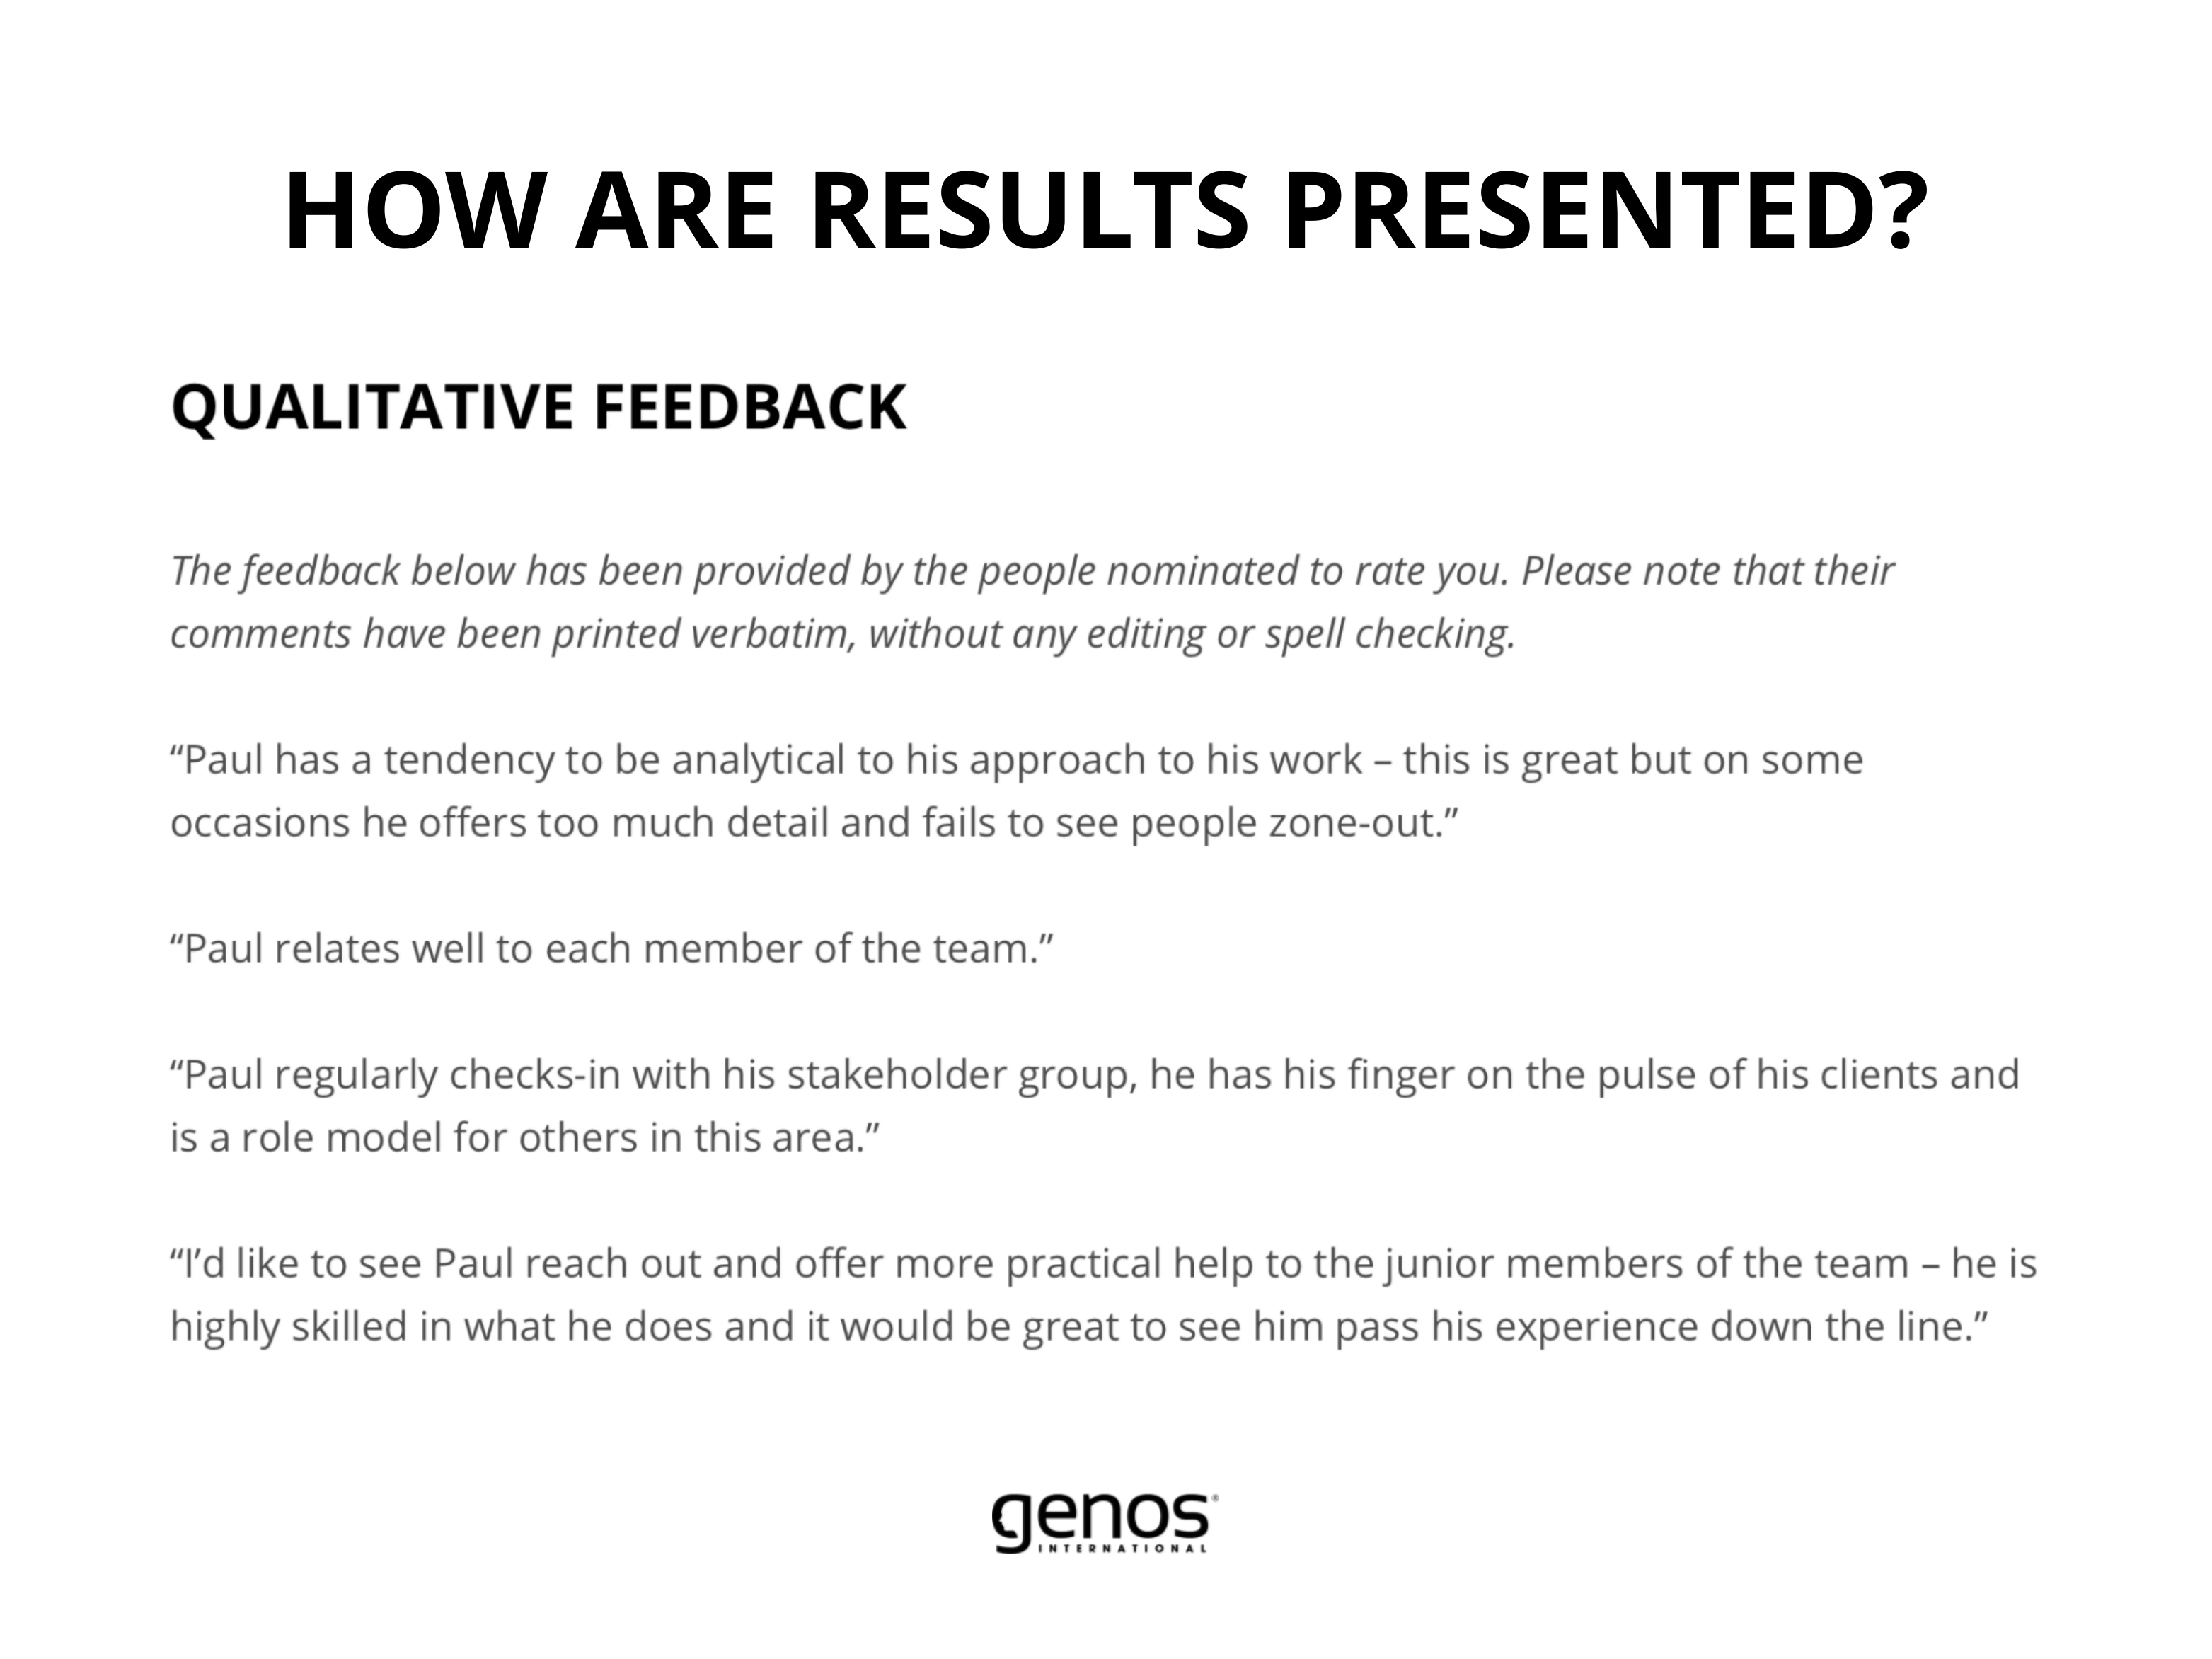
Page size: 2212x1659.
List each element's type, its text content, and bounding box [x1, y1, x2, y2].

picture [992, 1493, 1219, 1554]
picture [166, 372, 2046, 1357]
text_box HOW ARE RESULTS PRESENTED? [223, 120, 1988, 270]
